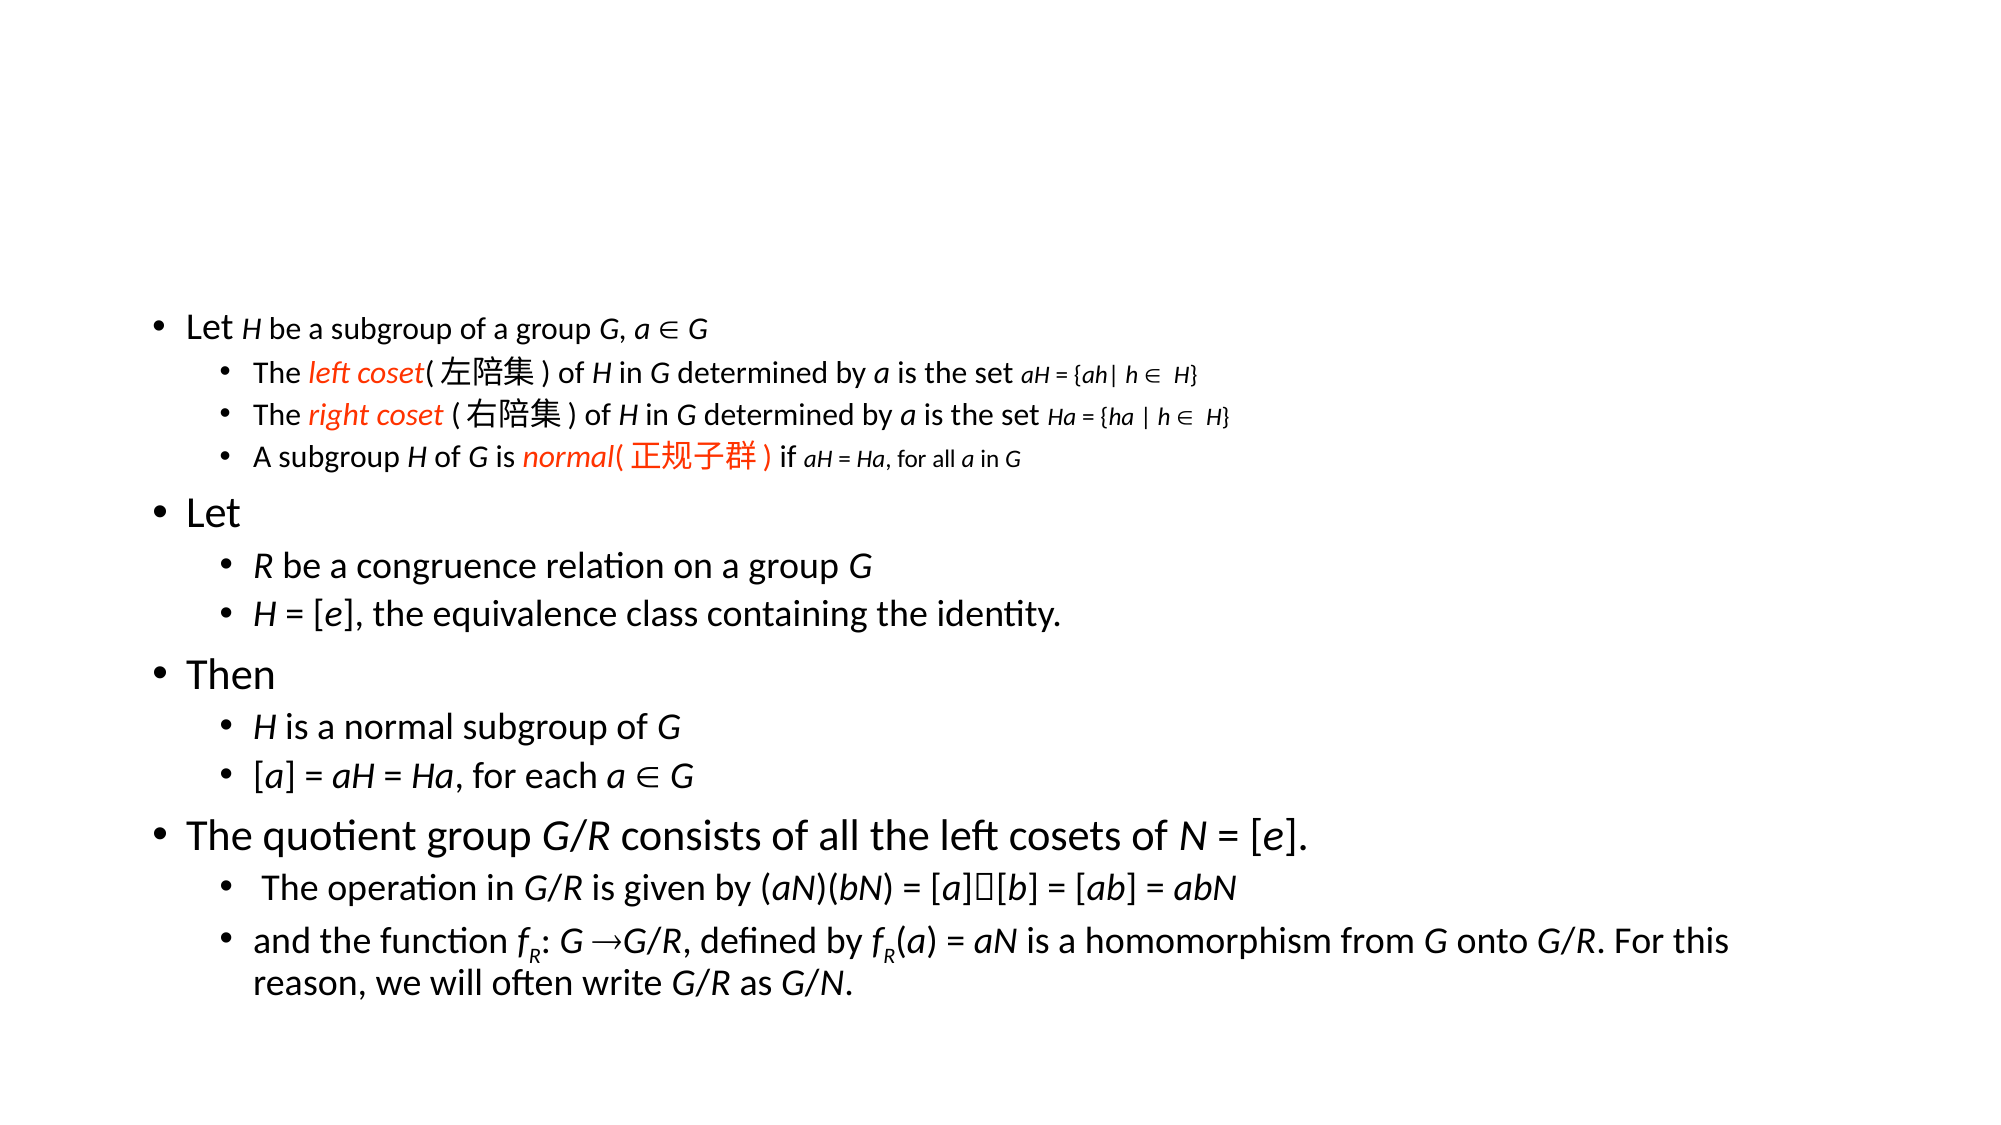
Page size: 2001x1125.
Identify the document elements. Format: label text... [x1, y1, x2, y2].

list Let H be a subgroup of a group G, a  G The left coset(左陪集) of H in G determined by a is the set aH = {ah| h  H} The right coset (右陪集) of H in G determined by a is the set Ha = {ha | h  H} A subgroup H of G is normal(正规子群) if aH = Ha, for all a in G Let R be a congruence relation on a group G H = [e], the equivalence class containing the identity. Then H is a normal subgroup of G [a] = aH = Ha, for each a  G The quotient group G/R consists of all the left cosets of N = [e]. The operation in G/R is given by (aN)(bN) = [a][b] = [ab] = abN and the function fR: G G/R, defined by fR(a) = aN is a homomorphism from G onto G/R. For this reason, we will often write G/R as G/N. [137, 299, 1863, 1014]
